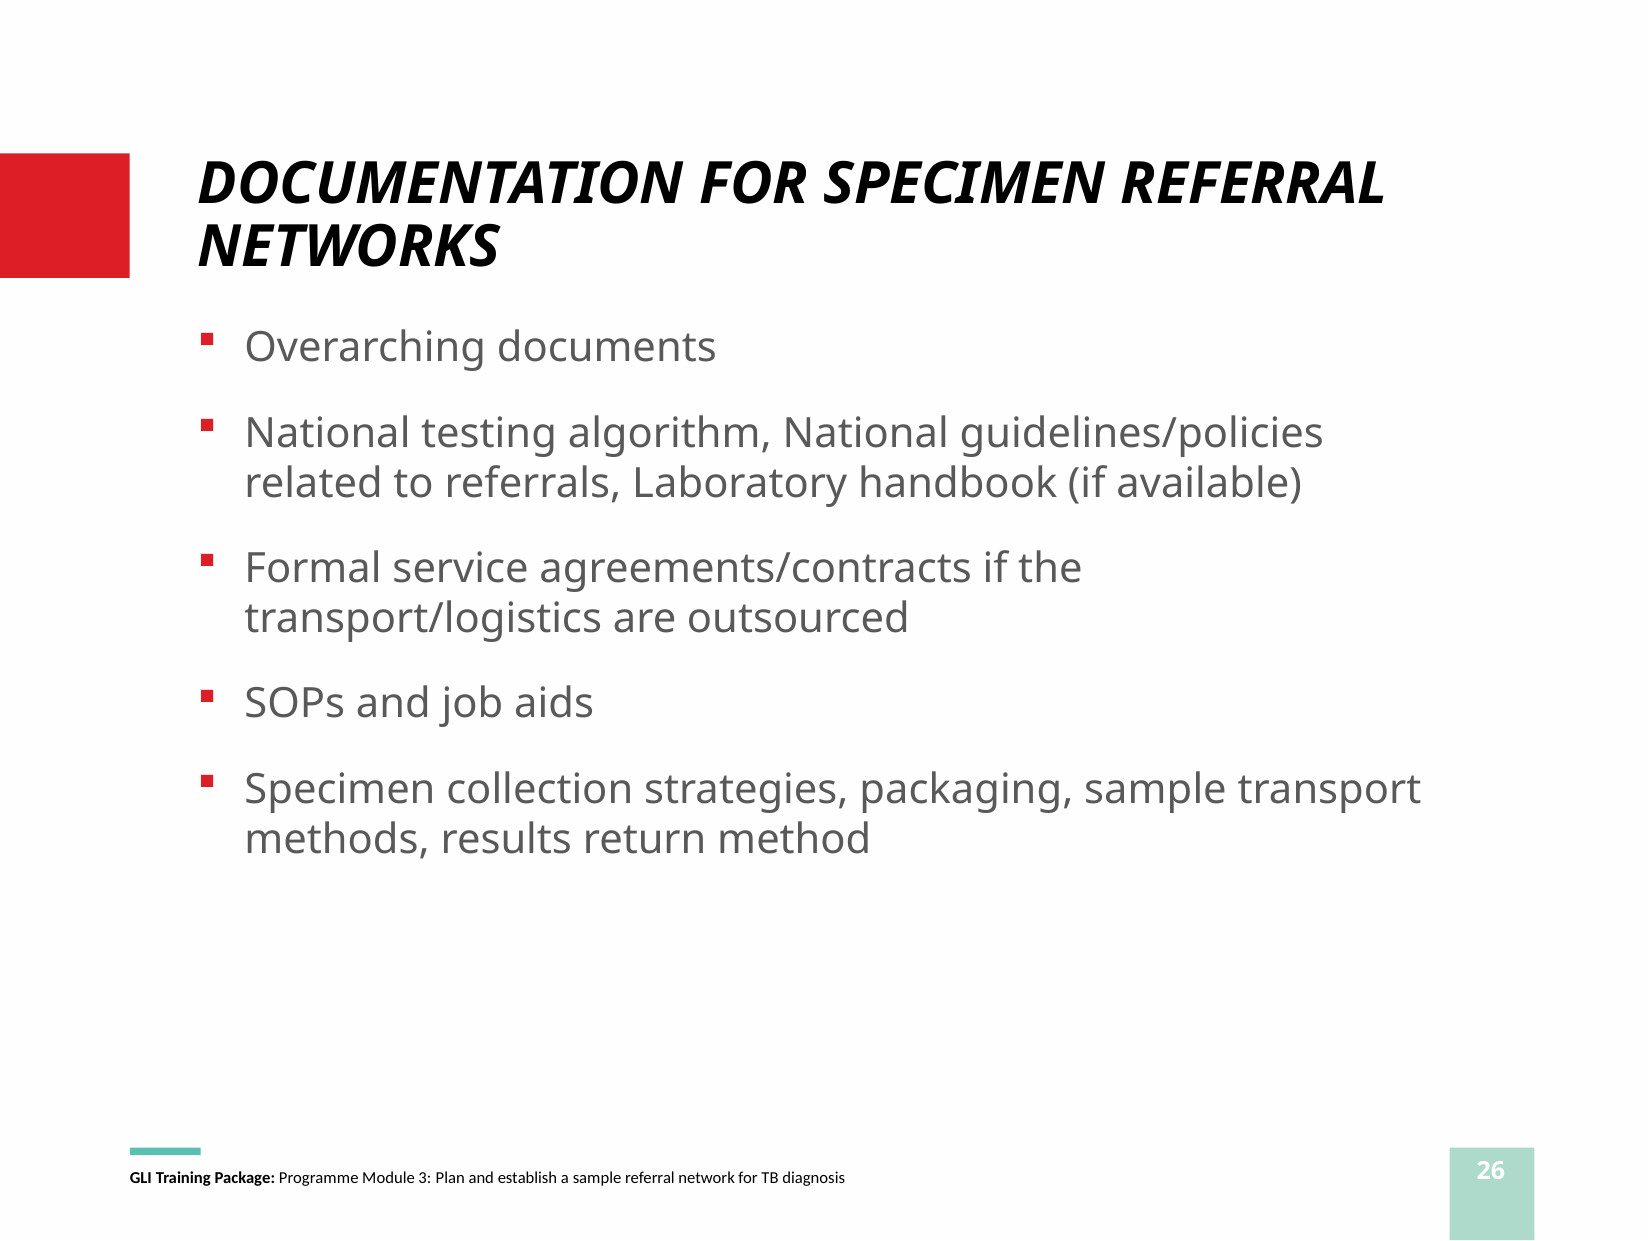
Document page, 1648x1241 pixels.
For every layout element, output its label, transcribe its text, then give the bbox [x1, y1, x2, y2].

title DOCUMENTATION FOR SPECIMEN REFERRAL NETWORKS [197, 153, 1450, 278]
list Overarching documents National testing algorithm, National guidelines/policies related to referrals, Laboratory handbook (if available) Formal service agreements/contracts if the transport/logistics are outsourced SOPs and job aids Specimen collection strategies, packaging, sample transport methods, results return method [197, 320, 1450, 1077]
